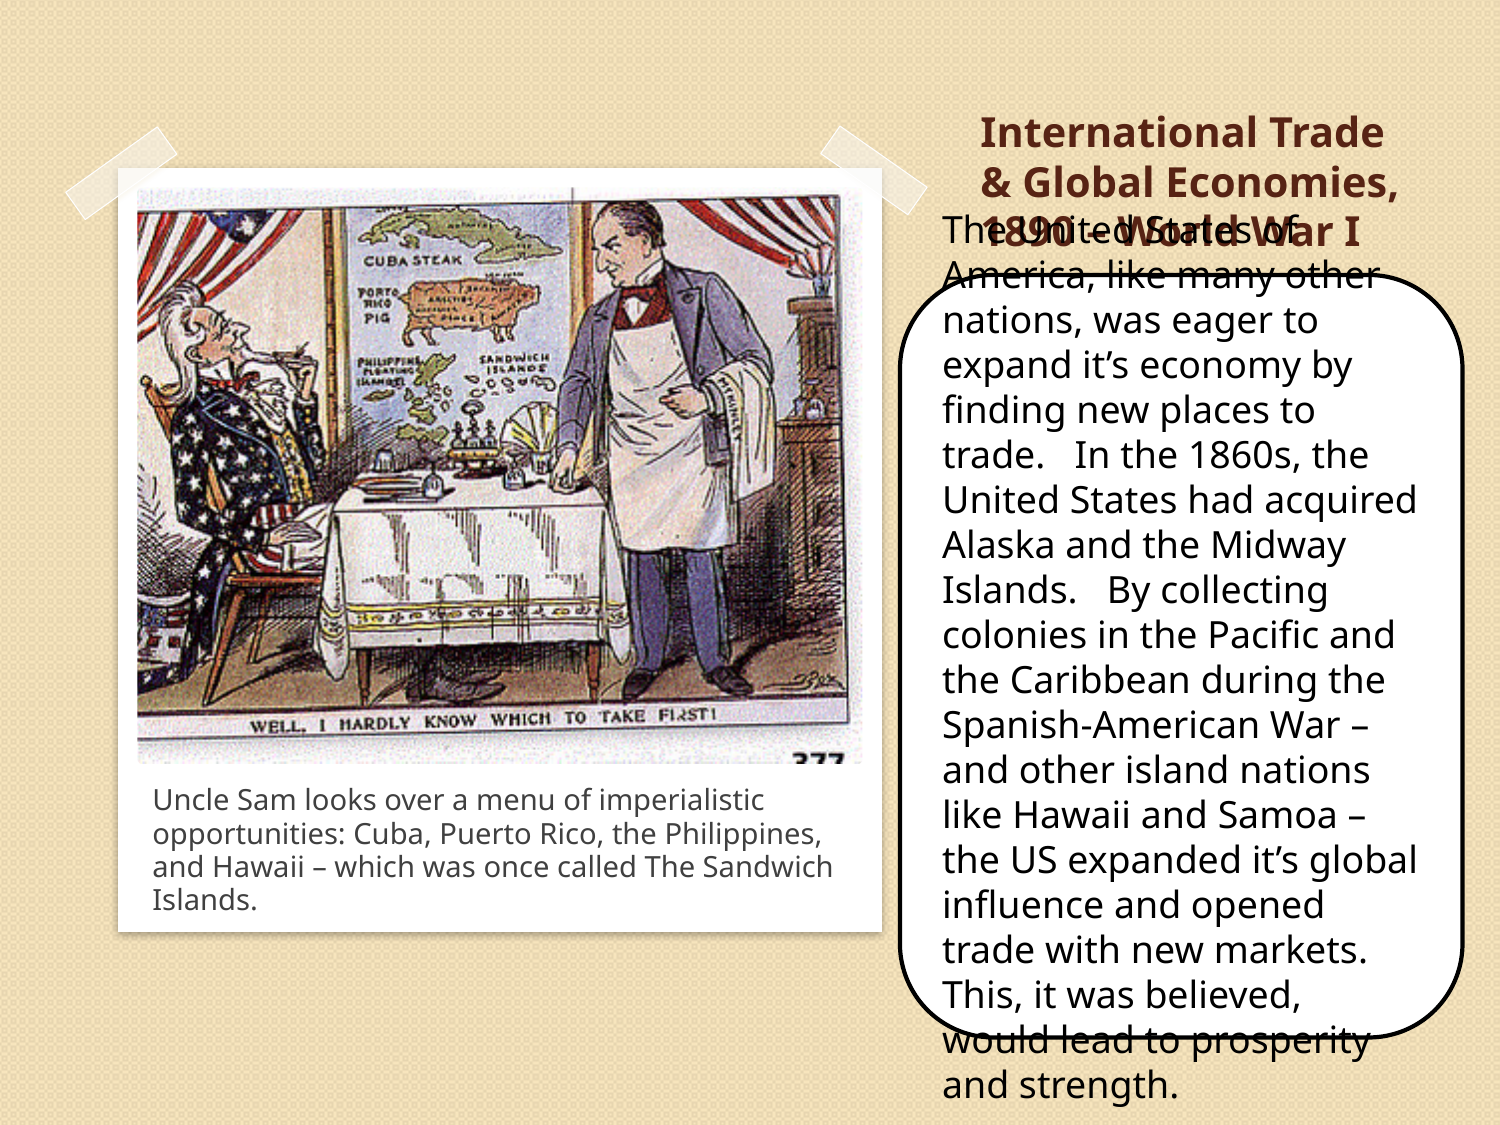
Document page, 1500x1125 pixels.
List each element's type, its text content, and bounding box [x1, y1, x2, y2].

picture [137, 187, 863, 765]
list Uncle Sam looks over a menu of imperialistic opportunities: Cuba, Puerto Rico, the Philippines, and Hawaii – which was once called The Sandwich Islands. [137, 787, 863, 913]
text_box The United States of America, like many other nations, was eager to expand it’s economy by finding new places to trade. In the 1860s, the United States had acquired Alaska and the Midway Islands. By collecting colonies in the Pacific and the Caribbean during the Spanish-American War – and other island nations like Hawaii and Samoa – the US expanded it’s global influence and opened trade with new markets. This, it was believed, would lead to prosperity and strength. [897, 272, 1465, 1040]
title International Trade & Global Economies, 1890 – World War I [965, 50, 1416, 263]
